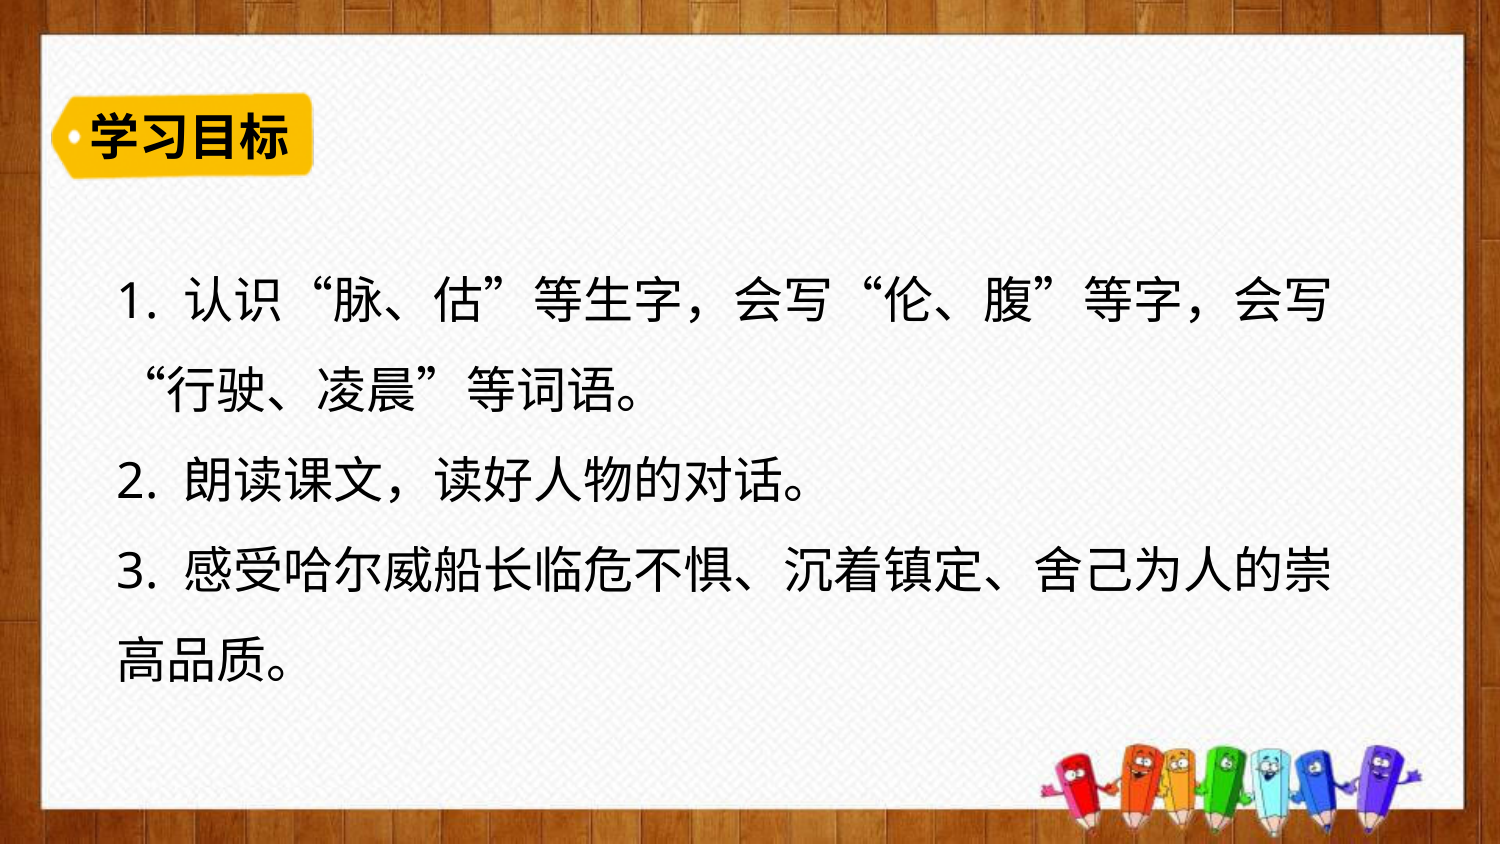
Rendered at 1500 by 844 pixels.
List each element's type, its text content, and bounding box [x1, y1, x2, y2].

picture [0, 0, 1500, 844]
text_box 1. 认识“脉、估”等生字，会写“伦、腹”等字，会写“行驶、凌晨”等词语。 2. 朗读课文，读好人物的对话。 3. 感受哈尔威船长临危不惧、沉着镇定、舍己为人的崇高品质。 [101, 230, 1399, 696]
